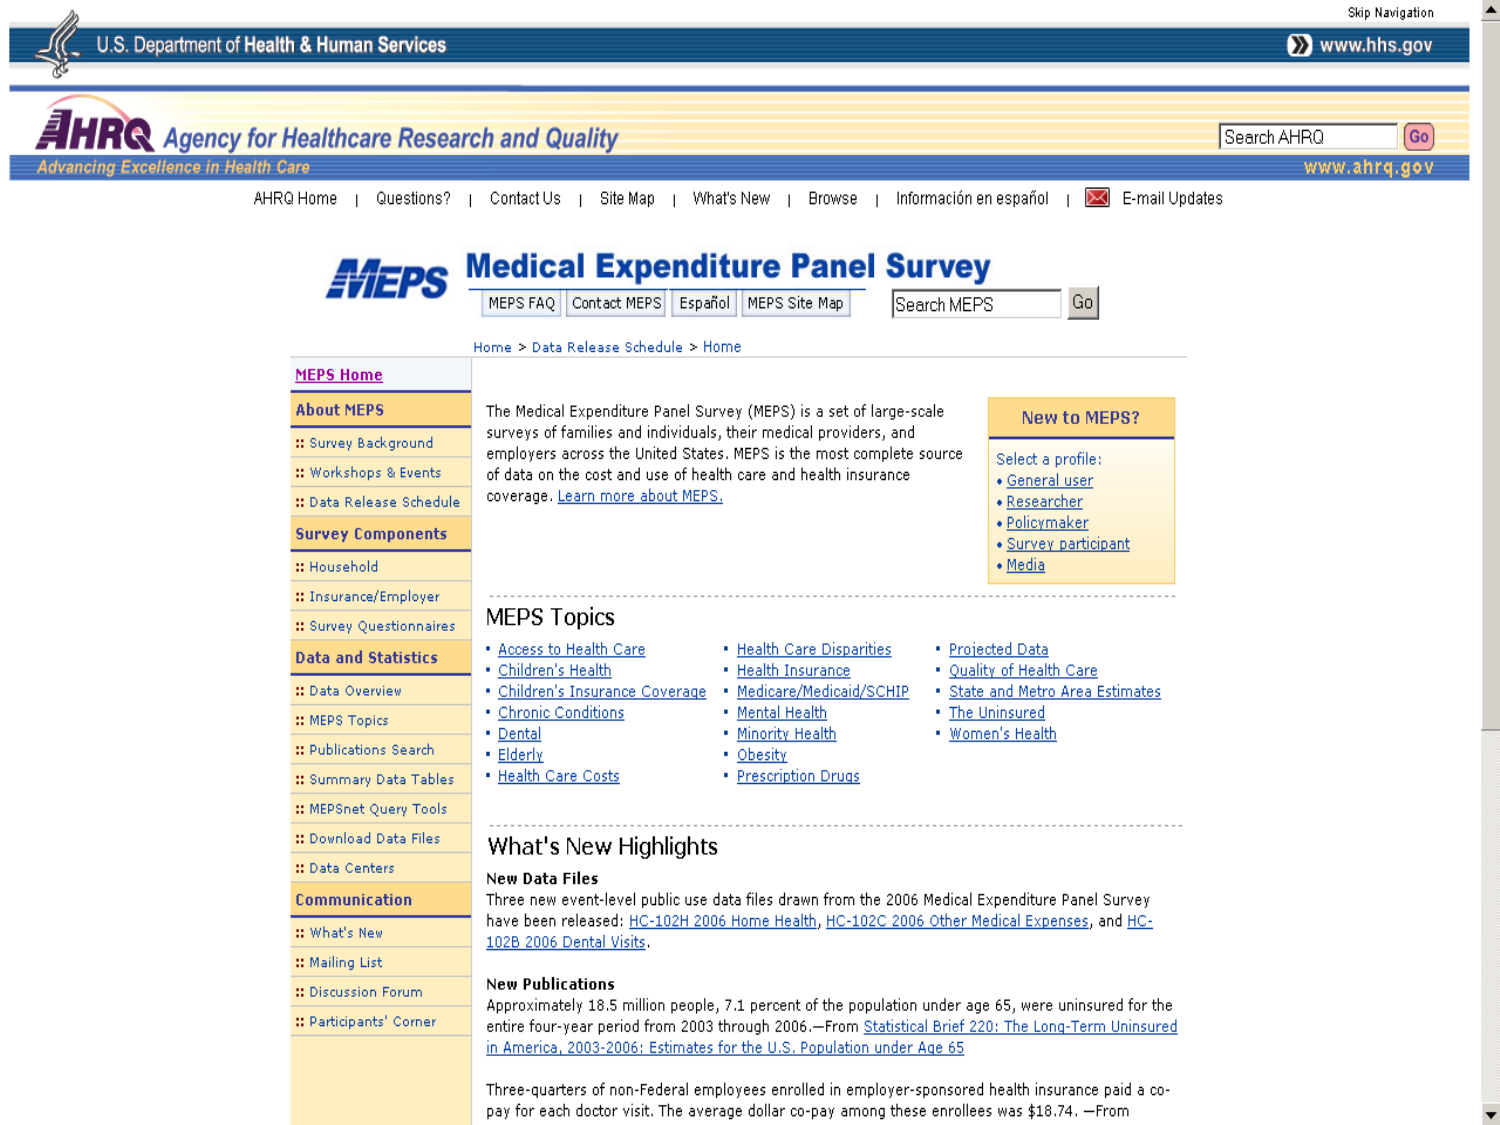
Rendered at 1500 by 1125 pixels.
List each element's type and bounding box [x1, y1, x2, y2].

list [0, 0, 1500, 1125]
